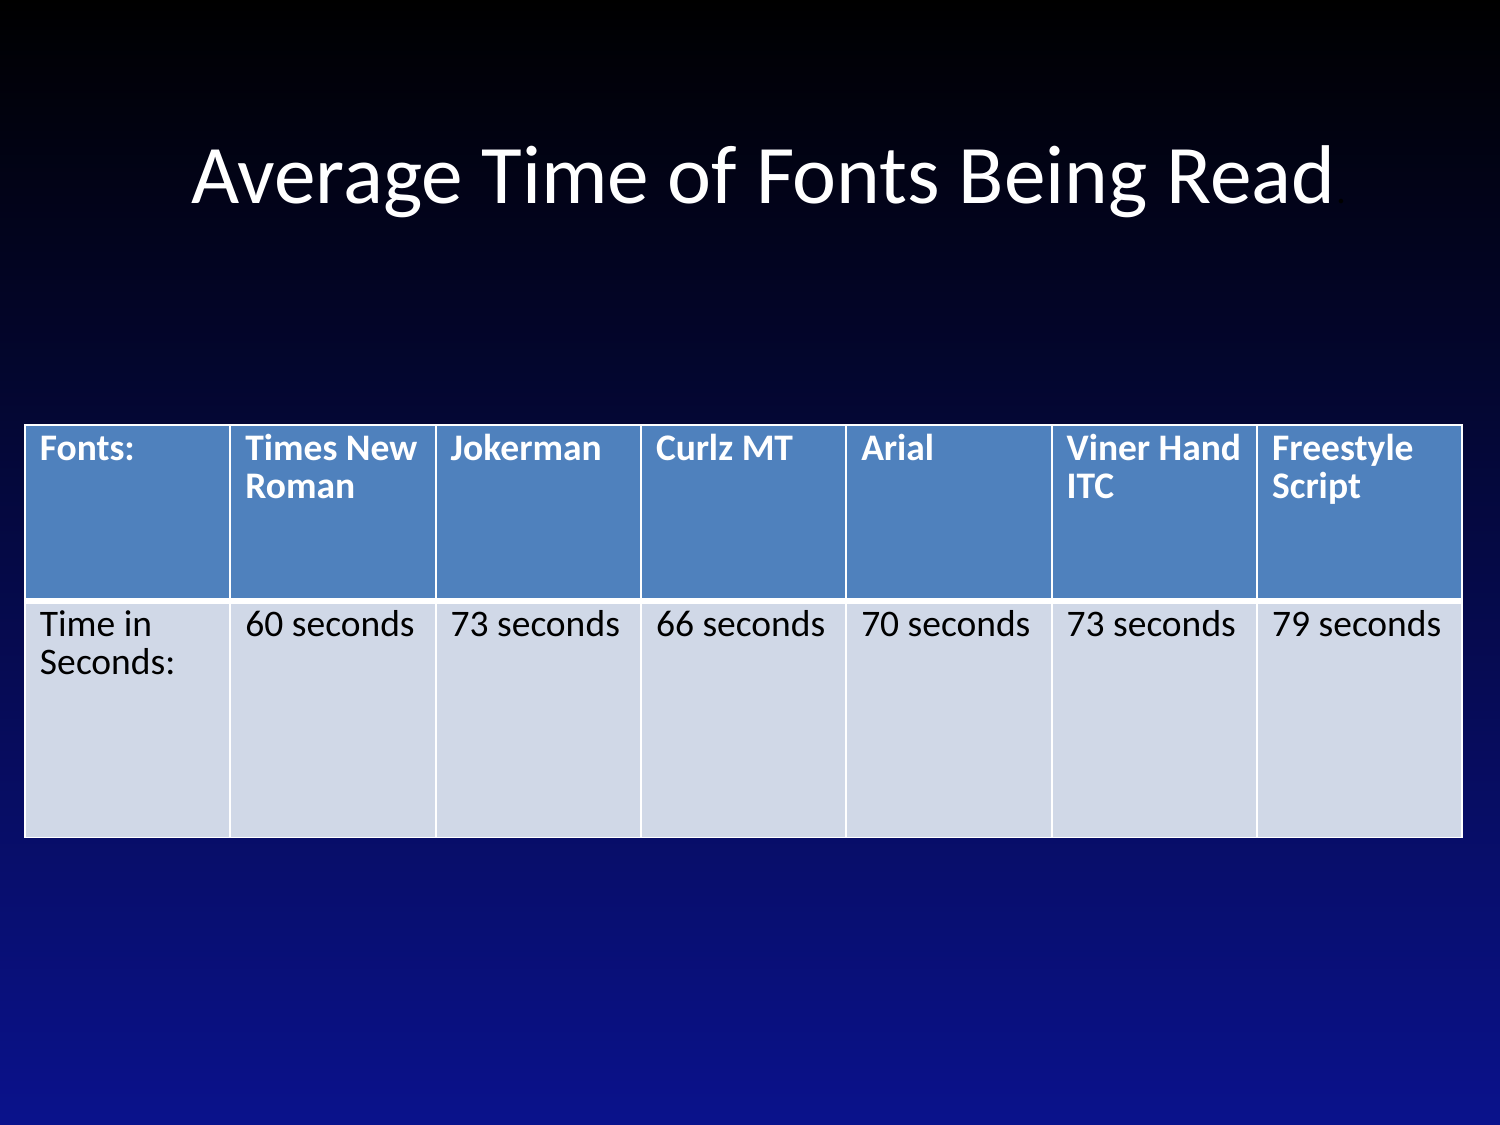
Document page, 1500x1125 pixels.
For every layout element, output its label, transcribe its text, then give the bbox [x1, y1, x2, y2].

table_cell 60 seconds [231, 604, 435, 837]
table_cell 73 seconds [437, 604, 640, 837]
table_cell 73 seconds [1053, 604, 1256, 837]
table_header Times New Roman [231, 426, 435, 598]
table_header Viner Hand ITC [1053, 426, 1256, 598]
table_cell 66 seconds [642, 604, 845, 837]
text_box Average Time of Fonts Being Read. [112, 112, 1425, 228]
table_header Freestyle Script [1258, 426, 1461, 598]
table_cell 70 seconds [847, 604, 1051, 837]
table_header Curlz MT [642, 426, 845, 598]
table_header Arial [847, 426, 1051, 598]
table_cell Time in Seconds: [26, 604, 229, 837]
table_cell 79 seconds [1258, 604, 1461, 837]
table_header Jokerman [437, 426, 640, 598]
table_header Fonts: [26, 426, 229, 598]
